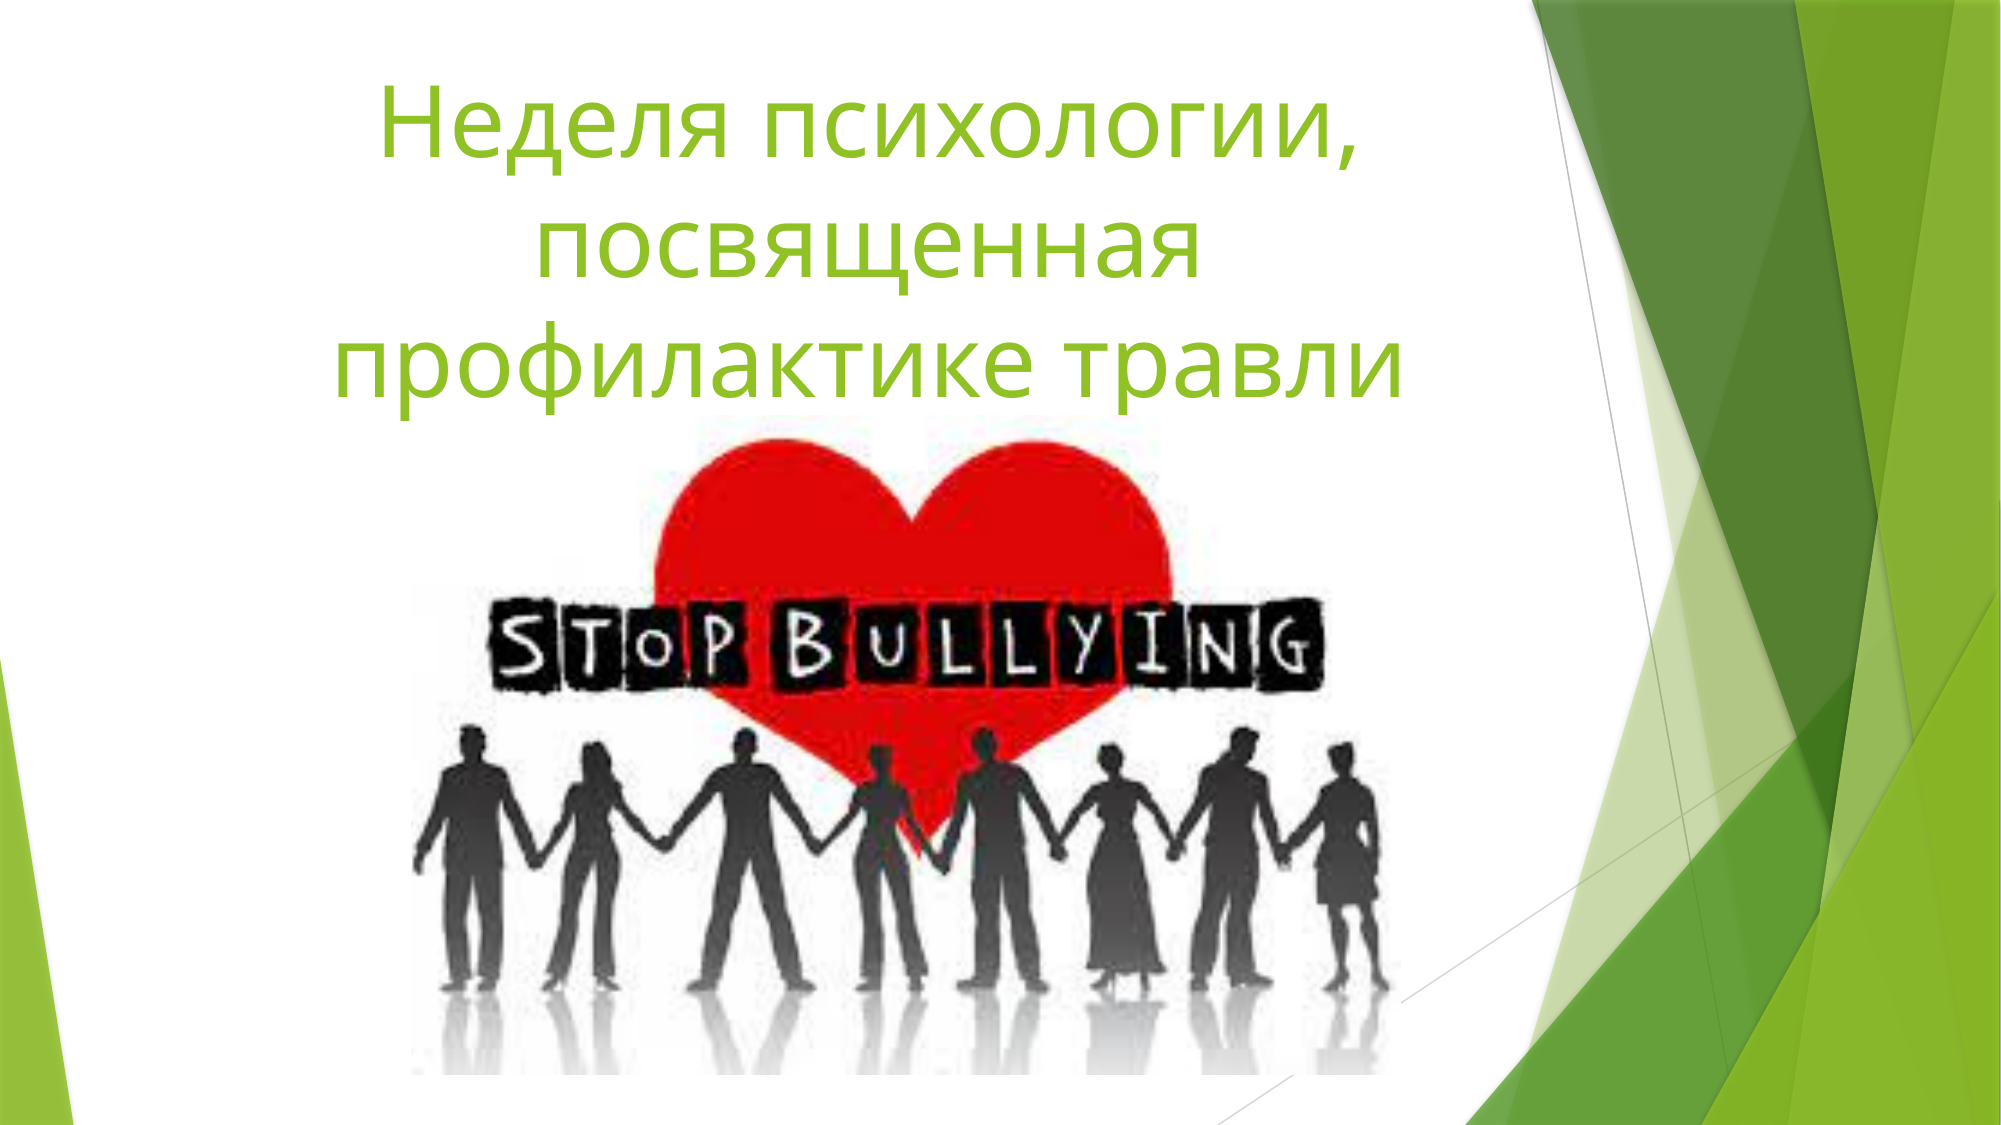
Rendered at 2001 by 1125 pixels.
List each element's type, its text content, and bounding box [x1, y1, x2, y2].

title Неделя психологии, посвященная профилактике травли [163, 50, 1575, 268]
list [410, 415, 1402, 1075]
